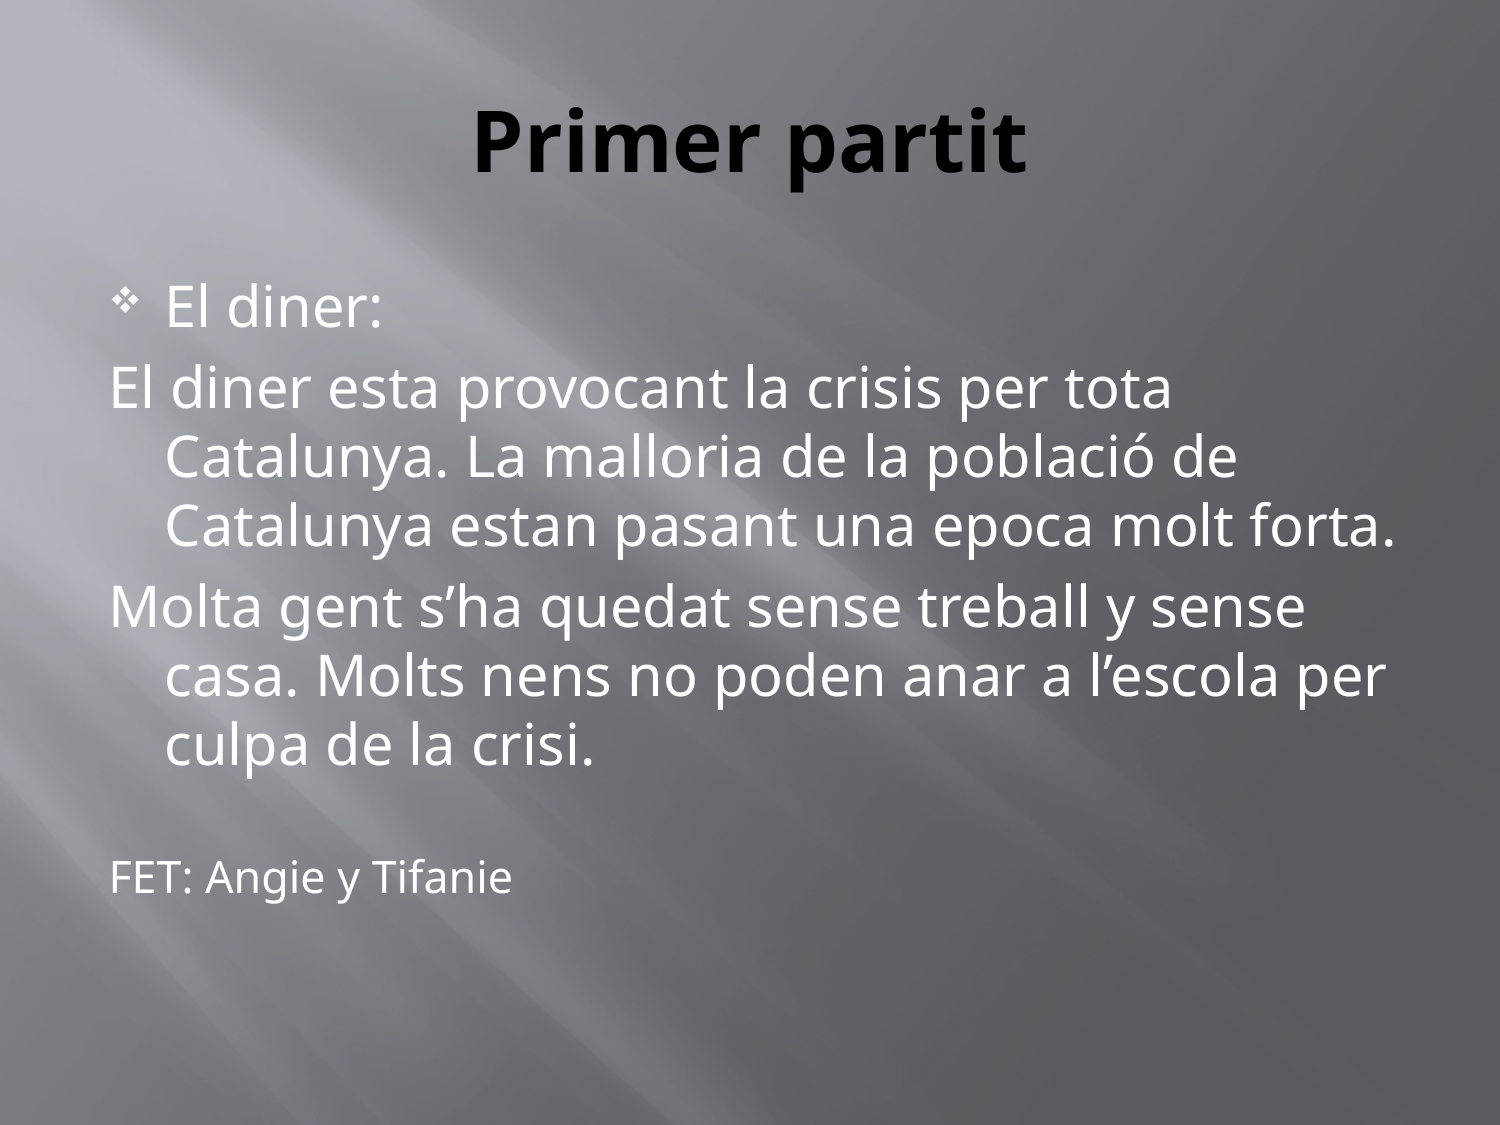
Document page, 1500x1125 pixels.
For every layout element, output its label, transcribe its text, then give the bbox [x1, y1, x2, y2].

title Primer partit [75, 45, 1425, 233]
list El diner: El diner esta provocant la crisis per tota Catalunya. La malloria de la població de Catalunya estan pasant una epoca molt forta. Molta gent s’ha quedat sense treball y sense casa. Molts nens no poden anar a l’escola per culpa de la crisi. FET: Angie y Tifanie [75, 262, 1425, 1035]
